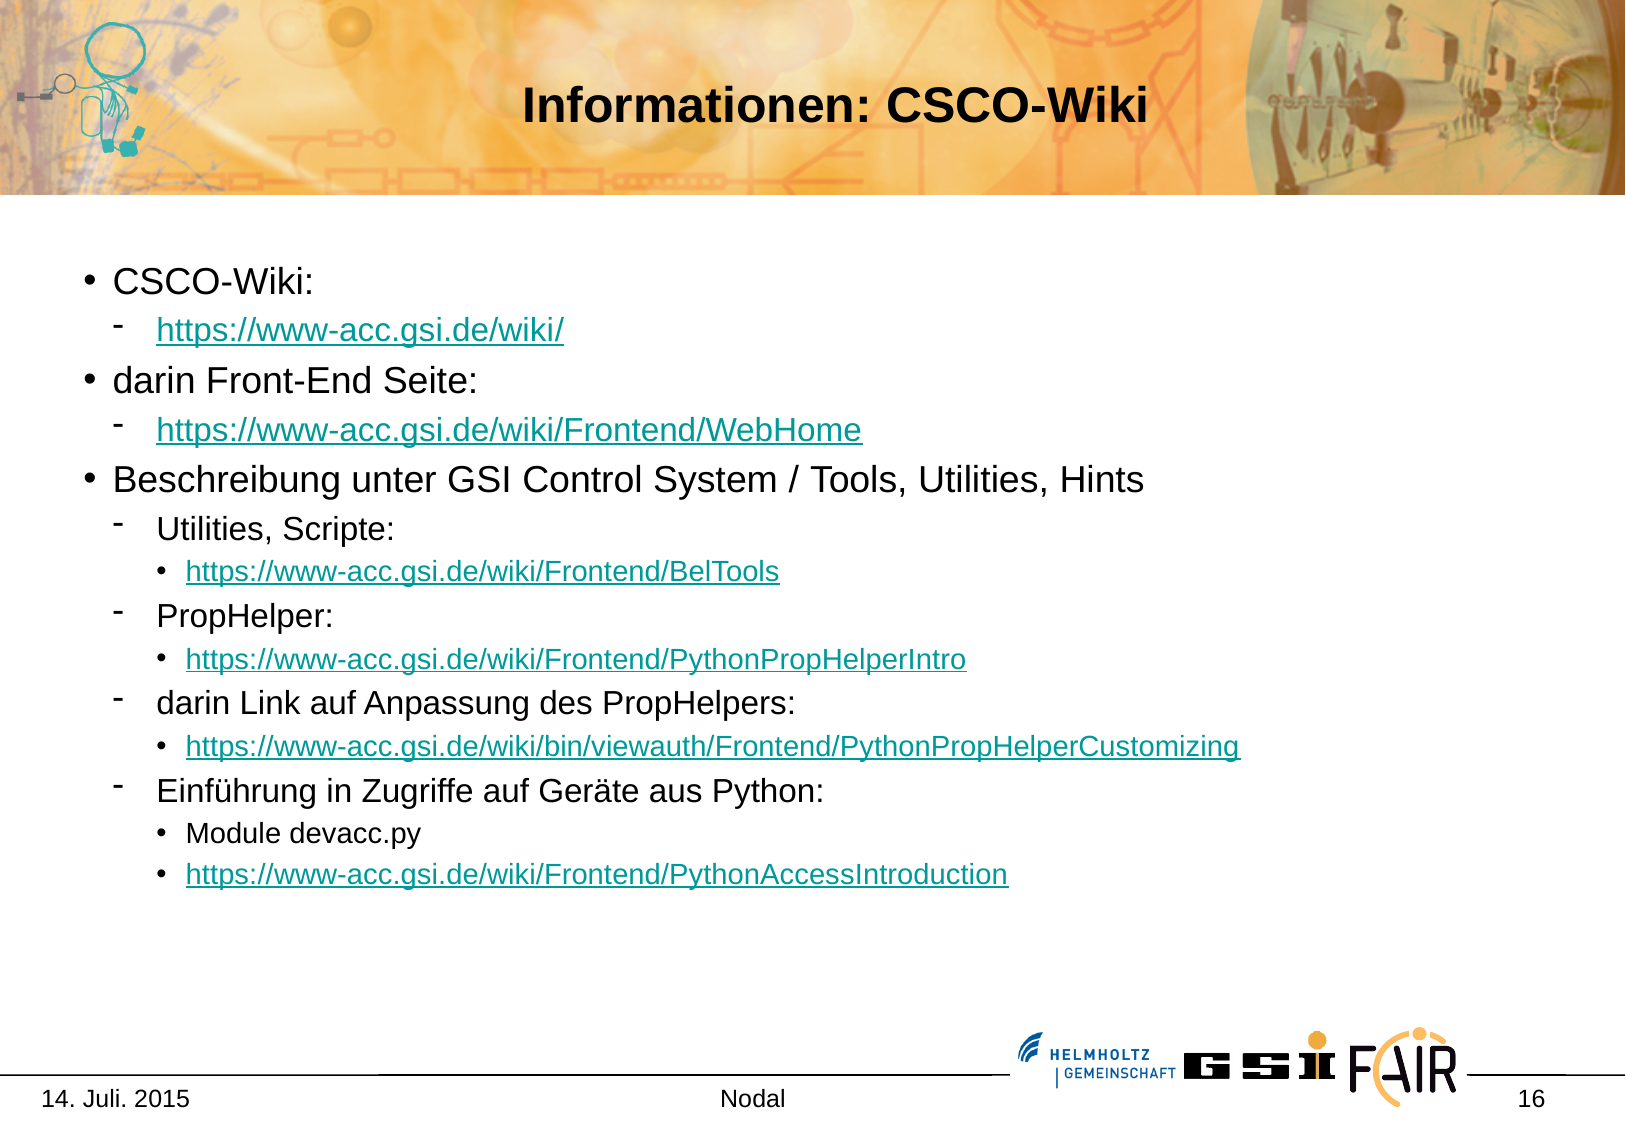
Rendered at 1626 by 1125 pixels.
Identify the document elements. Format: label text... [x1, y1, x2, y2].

picture [1350, 1027, 1456, 1107]
title Informationen: CSCO-Wiki [151, 11, 1522, 194]
picture [0, 0, 1625, 195]
list CSCO-Wiki: https://www-acc.gsi.de/wiki/ darin Front-End Seite: https://www-acc.gsi.de/wiki/Frontend/WebHome Beschreibung unter GSI Control System / Tools, Utilities, Hints Utilities, Scripte: https://www-acc.gsi.de/wiki/Frontend/BelTools PropHelper: https://www-acc.gsi.de/wiki/Frontend/PythonPropHelperIntro darin Link auf Anpassung des PropHelpers: https://www-acc.gsi.de/wiki/bin/viewauth/Frontend/PythonPropHelperCustomizing Einführung in Zugriffe auf Geräte aus Python: Module devacc.py https://www-acc.gsi.de/wiki/Frontend/PythonAccessIntroduction [68, 249, 1568, 1018]
picture [1184, 1031, 1335, 1079]
picture [1010, 1026, 1183, 1094]
